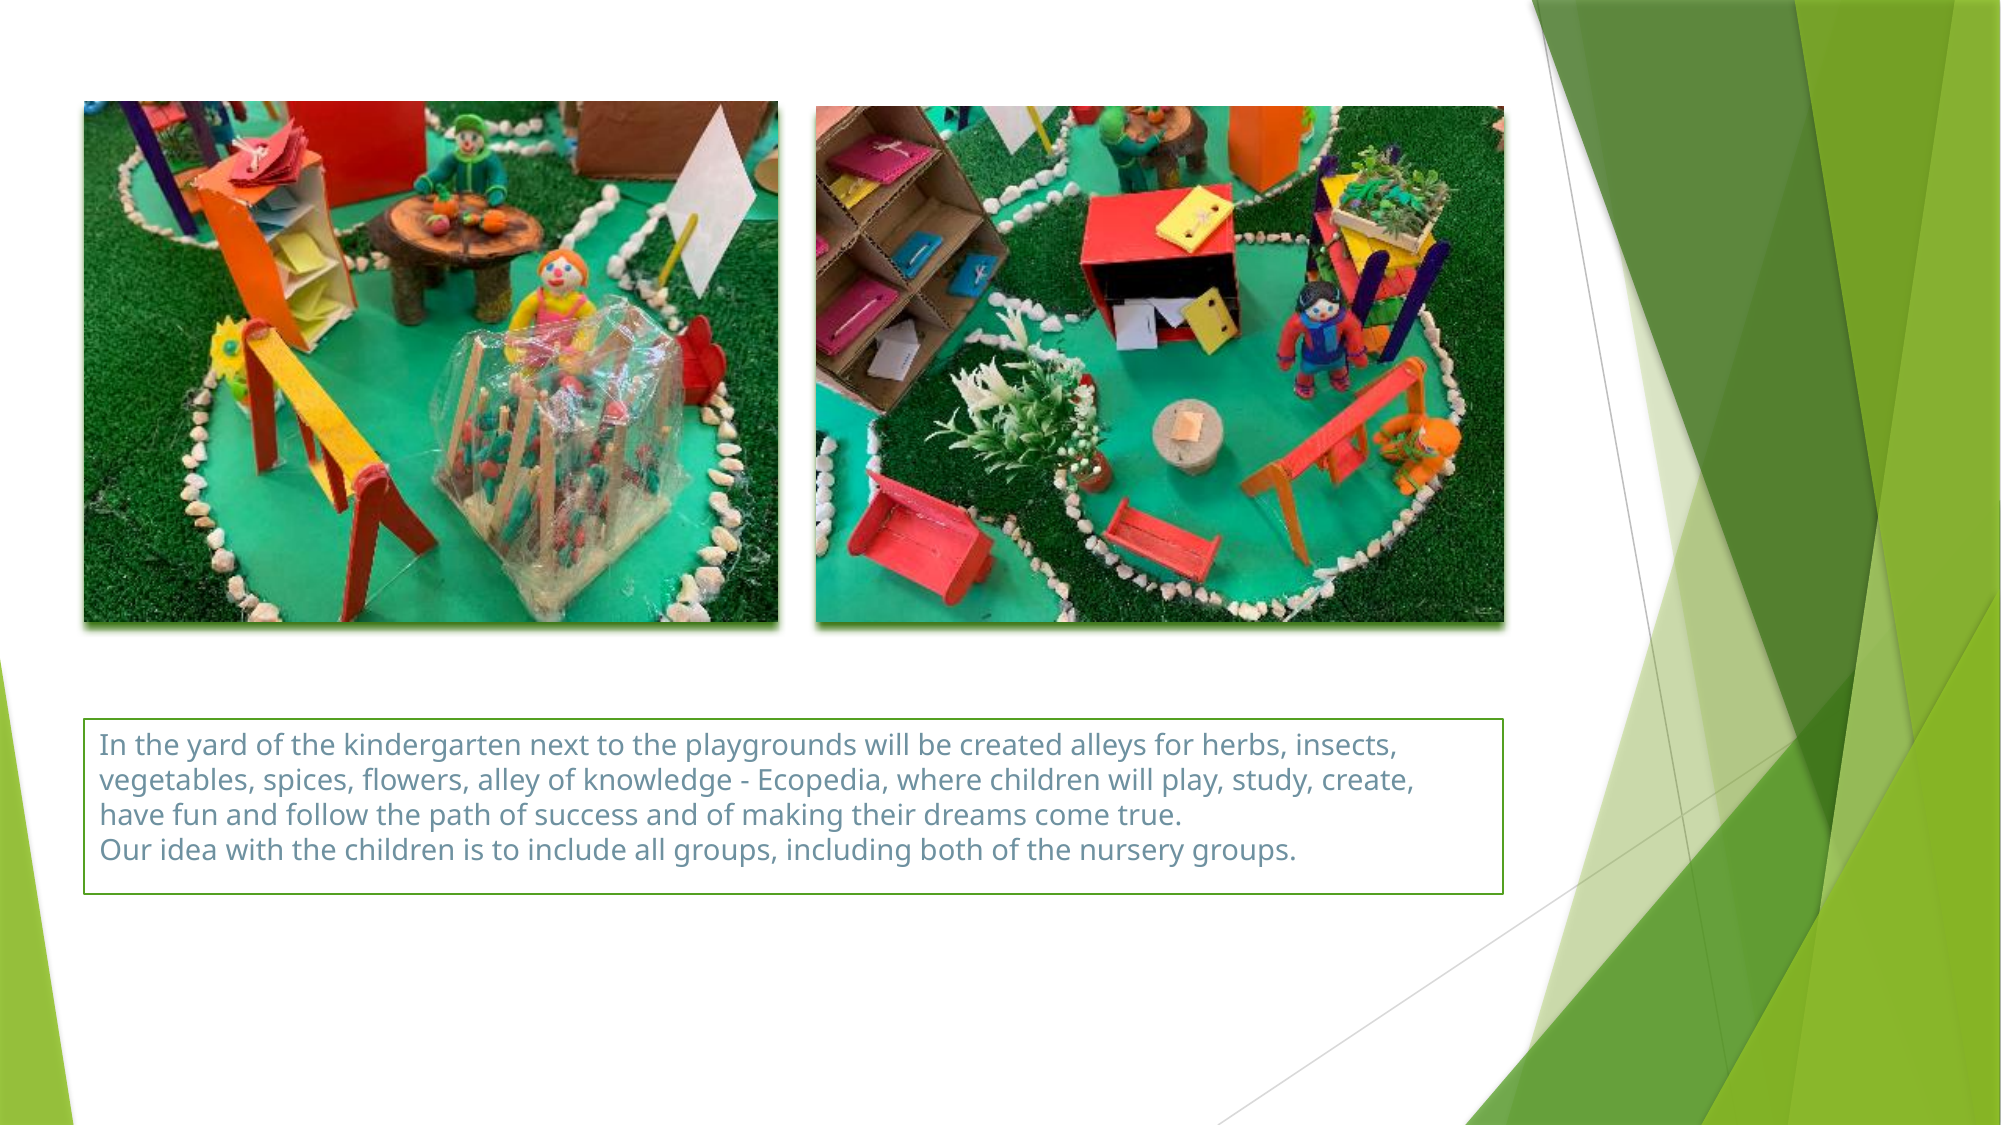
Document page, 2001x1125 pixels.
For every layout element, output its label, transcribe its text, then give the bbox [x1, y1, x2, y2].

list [816, 105, 1504, 622]
title In the yard of the kindergarten next to the playgrounds will be created alleys for herbs, insects, vegetables, spices, flowers, alley of knowledge - Ecopedia, where children will play, study, create, have fun and follow the path of success and of making their dreams come true. Our idea with the children is to include all groups, including both of the nursery groups. [84, 718, 1504, 894]
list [83, 101, 778, 622]
